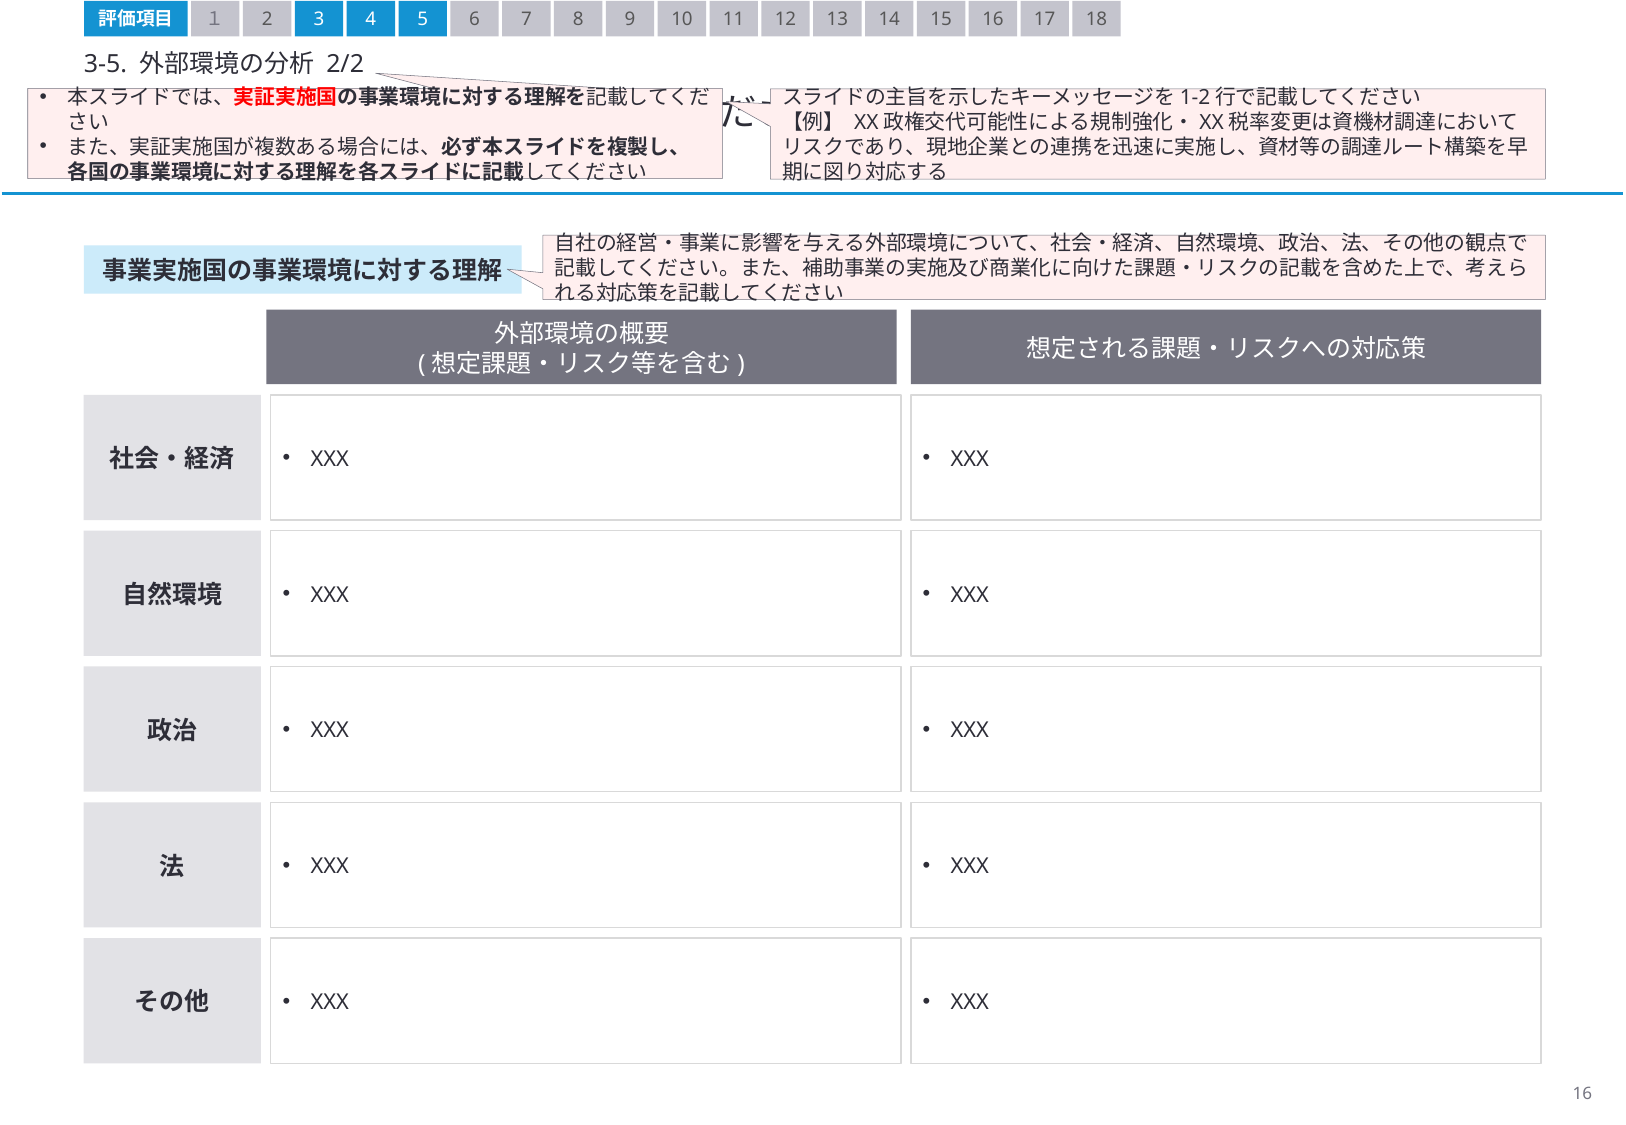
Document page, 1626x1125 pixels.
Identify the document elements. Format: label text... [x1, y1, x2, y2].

text_box 社会・経済 [83, 394, 262, 521]
text_box 事業実施国の事業環境に対する理解 [83, 244, 522, 295]
text_box XXX [270, 937, 902, 1064]
text_box その他 [83, 937, 262, 1064]
text_box 本スライドでは、実証実施国の事業環境に対する理解を記載してください また、実証実施国が複数ある場合には、必ず本スライドを複製し、各国の事業環境に対する理解を各スライドに記載してください [26, 72, 724, 180]
text_box 政治 [83, 666, 262, 793]
text_box XXX [910, 666, 1542, 793]
text_box 自然環境 [83, 530, 262, 657]
text_box XXX [270, 530, 902, 657]
text_box 外部環境の概要 (想定課題・リスク等を含む) [266, 309, 898, 385]
text_box XXX [910, 937, 1542, 1064]
list 3-5. 外部環境の分析 2/2 [84, 40, 1543, 82]
text_box XXX [270, 394, 902, 521]
text_box 自社の経営・事業に影響を与える外部環境について、社会・経済、自然環境、政治、法、その他の観点で記載してください。また、補助事業の実施及び商業化に向けた課題・リスクの記載を含めた上で、考えられる対応策を記載してください [506, 234, 1547, 301]
text_box 想定される課題・リスクへの対応策 [910, 309, 1542, 385]
text_box XXX [270, 801, 902, 928]
list （スライドの内容を簡潔に記載してください） [84, 83, 1543, 183]
text_box スライドの主旨を示したキーメッセージを1-2行で記載してください 【例】 XX政権交代可能性による規制強化・XX税率変更は資機材調達においてリスクであり、現地企業との連携を迅速に実施し、資材等の調達ルート構築を早期に図り対応する [725, 87, 1547, 180]
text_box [83, 0, 1122, 37]
text_box XXX [270, 666, 902, 793]
text_box 法 [83, 801, 262, 928]
text_box XXX [910, 530, 1542, 657]
text_box XXX [910, 394, 1542, 521]
text_box XXX [910, 801, 1542, 928]
